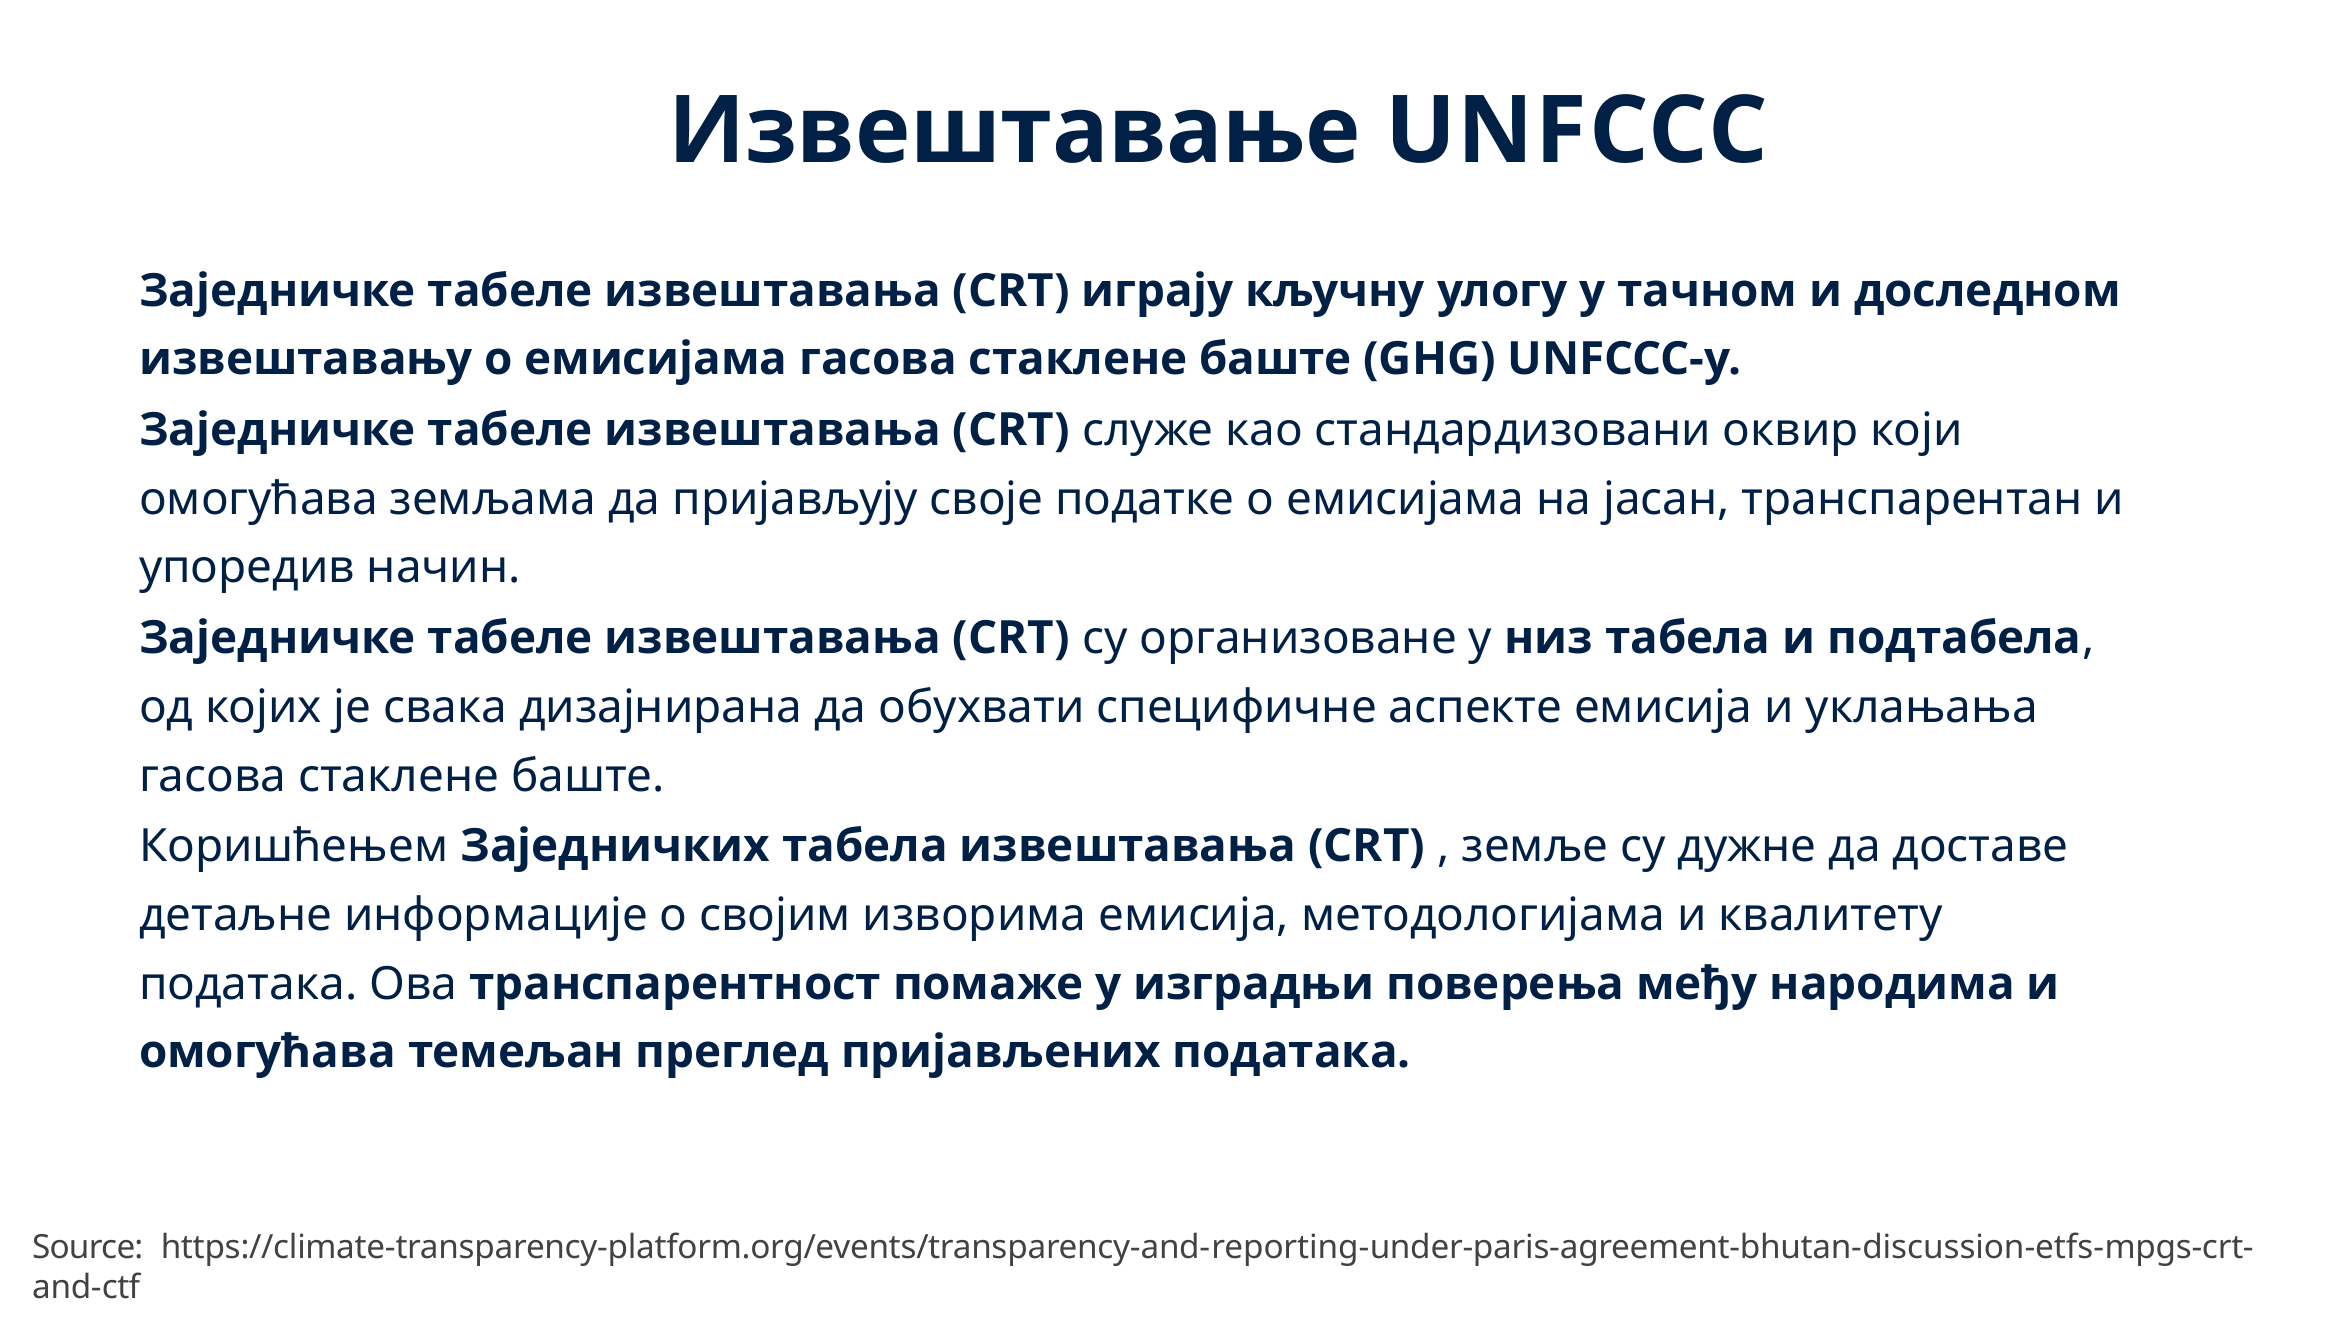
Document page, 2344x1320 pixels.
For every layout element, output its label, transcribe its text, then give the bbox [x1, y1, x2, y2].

text_box Source: https://climate-transparency-platform.org/events/transparency-and-reporting-under-paris-agreement-bhutan-discussion-etfs-mpgs-crt-and-ctf [29, 1222, 2273, 1306]
list Заједничке табеле извештавања (CRT) играју кључну улогу у тачном и доследном извештавању о емисијама гасова стаклене баште (GHG) UNFCCC-у. Заједничке табеле извештавања (CRT) служе као стандардизовани оквир који омогућава земљама да пријављују своје податке о емисијама на јасан, транспарентан и упоредив начин. Заједничке табеле извештавања (CRT) су организоване у низ табела и подтабела, од којих је свака дизајнирана да обухвати специфичне аспекте емисија и уклањања гасова стаклене баште. Коришћењем Заједничких табела извештавања (CRT) , земље су дужне да доставе детаљне информације о својим изворима емисија, методологијама и квалитету података. Ова транспарентност помаже у изградњи поверења међу народима и омогућава темељан преглед пријављених података. [137, 244, 2208, 1077]
title Извештавање UNFCCC [632, 66, 1910, 290]
